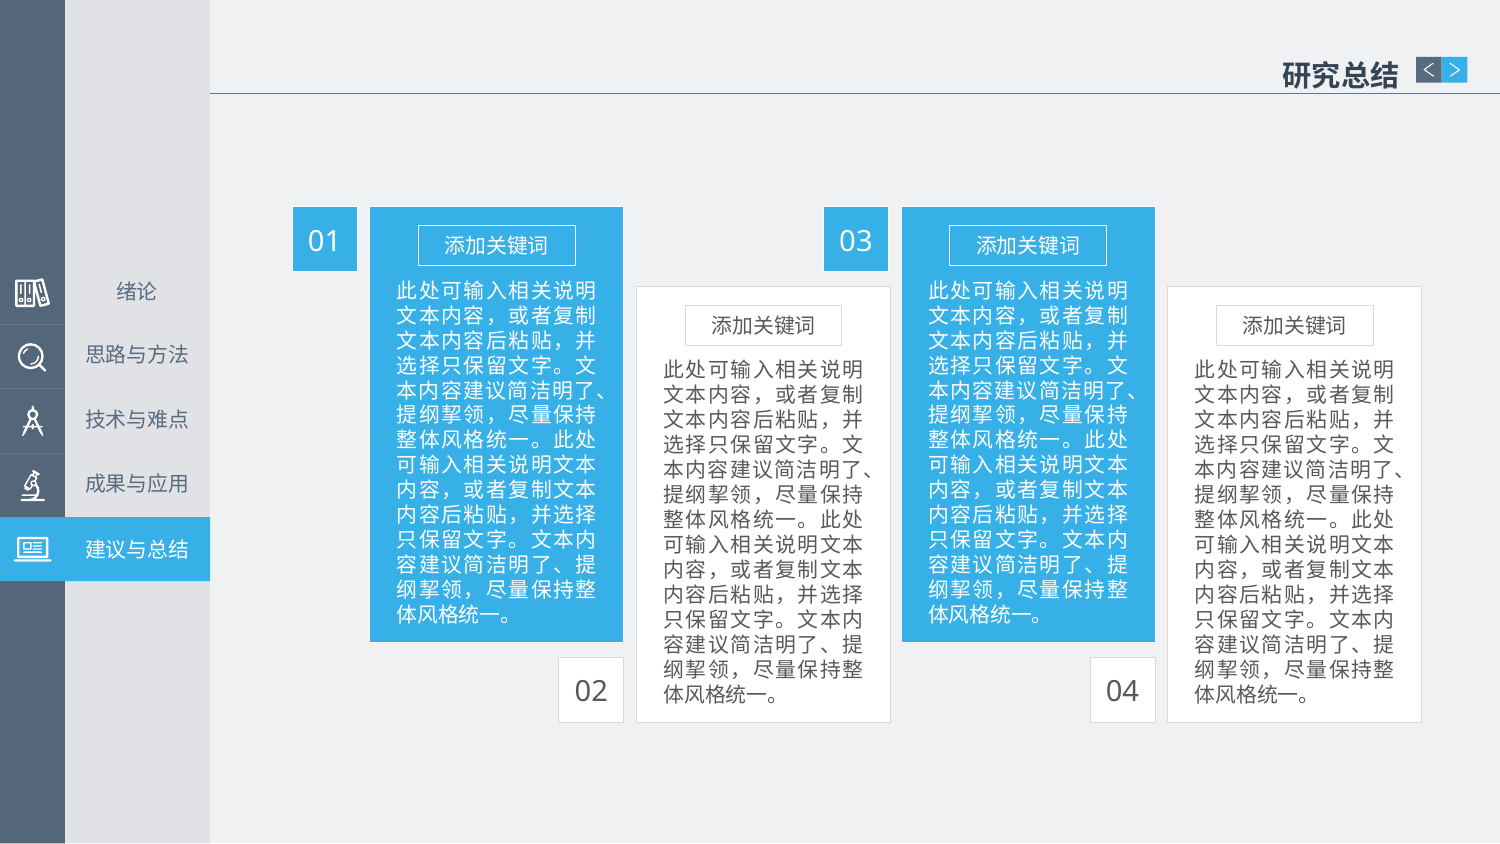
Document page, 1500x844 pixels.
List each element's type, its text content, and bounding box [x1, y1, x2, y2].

text_box [1166, 284, 1424, 724]
text_box 绪论 [101, 271, 173, 311]
text_box 研究总结 [962, 40, 1400, 93]
text_box 此处可输入相关说明文本内容，或者复制文本内容后粘贴，并选择只保留文字。文本内容建议简洁明了、提纲挈领，尽量保持整体风格统一。此处可输入相关说明文本内容，或者复制文本内容后粘贴，并选择只保留文字。文本内容建议简洁明了、提纲挈领，尽量保持整体风格统一。 [396, 277, 597, 628]
text_box [13, 536, 52, 562]
text_box 此处可输入相关说明文本内容，或者复制文本内容后粘贴，并选择只保留文字。文本内容建议简洁明了、提纲挈领，尽量保持整体风格统一。此处可输入相关说明文本内容，或者复制文本内容后粘贴，并选择只保留文字。文本内容建议简洁明了、提纲挈领，尽量保持整体风格统一。 [1194, 356, 1395, 707]
text_box [20, 470, 46, 502]
text_box [635, 284, 893, 724]
text_box [0, 515, 212, 583]
text_box [899, 205, 1157, 645]
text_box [1415, 56, 1440, 83]
text_box 此处可输入相关说明文本内容，或者复制文本内容后粘贴，并选择只保留文字。文本内容建议简洁明了、提纲挈领，尽量保持整体风格统一。此处可输入相关说明文本内容，或者复制文本内容后粘贴，并选择只保留文字。文本内容建议简洁明了、提纲挈领，尽量保持整体风格统一。 [928, 277, 1128, 628]
text_box [368, 205, 626, 645]
text_box 添加关键词 [948, 223, 1109, 268]
text_box 03 [821, 205, 890, 274]
text_box [17, 343, 47, 372]
text_box 02 [557, 655, 626, 725]
text_box 01 [290, 205, 359, 274]
text_box 成果与应用 [70, 463, 204, 503]
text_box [1441, 56, 1468, 83]
text_box 添加关键词 [683, 303, 844, 348]
text_box 技术与难点 [70, 399, 204, 439]
text_box [15, 278, 50, 308]
text_box 思路与方法 [70, 334, 204, 374]
text_box [22, 405, 44, 437]
text_box 建议与总结 [70, 529, 204, 569]
text_box 添加关键词 [1214, 303, 1375, 348]
text_box 04 [1088, 655, 1157, 725]
text_box 添加关键词 [416, 223, 577, 268]
text_box 此处可输入相关说明文本内容，或者复制文本内容后粘贴，并选择只保留文字。文本内容建议简洁明了、提纲挈领，尽量保持整体风格统一。此处可输入相关说明文本内容，或者复制文本内容后粘贴，并选择只保留文字。文本内容建议简洁明了、提纲挈领，尽量保持整体风格统一。 [663, 356, 864, 707]
